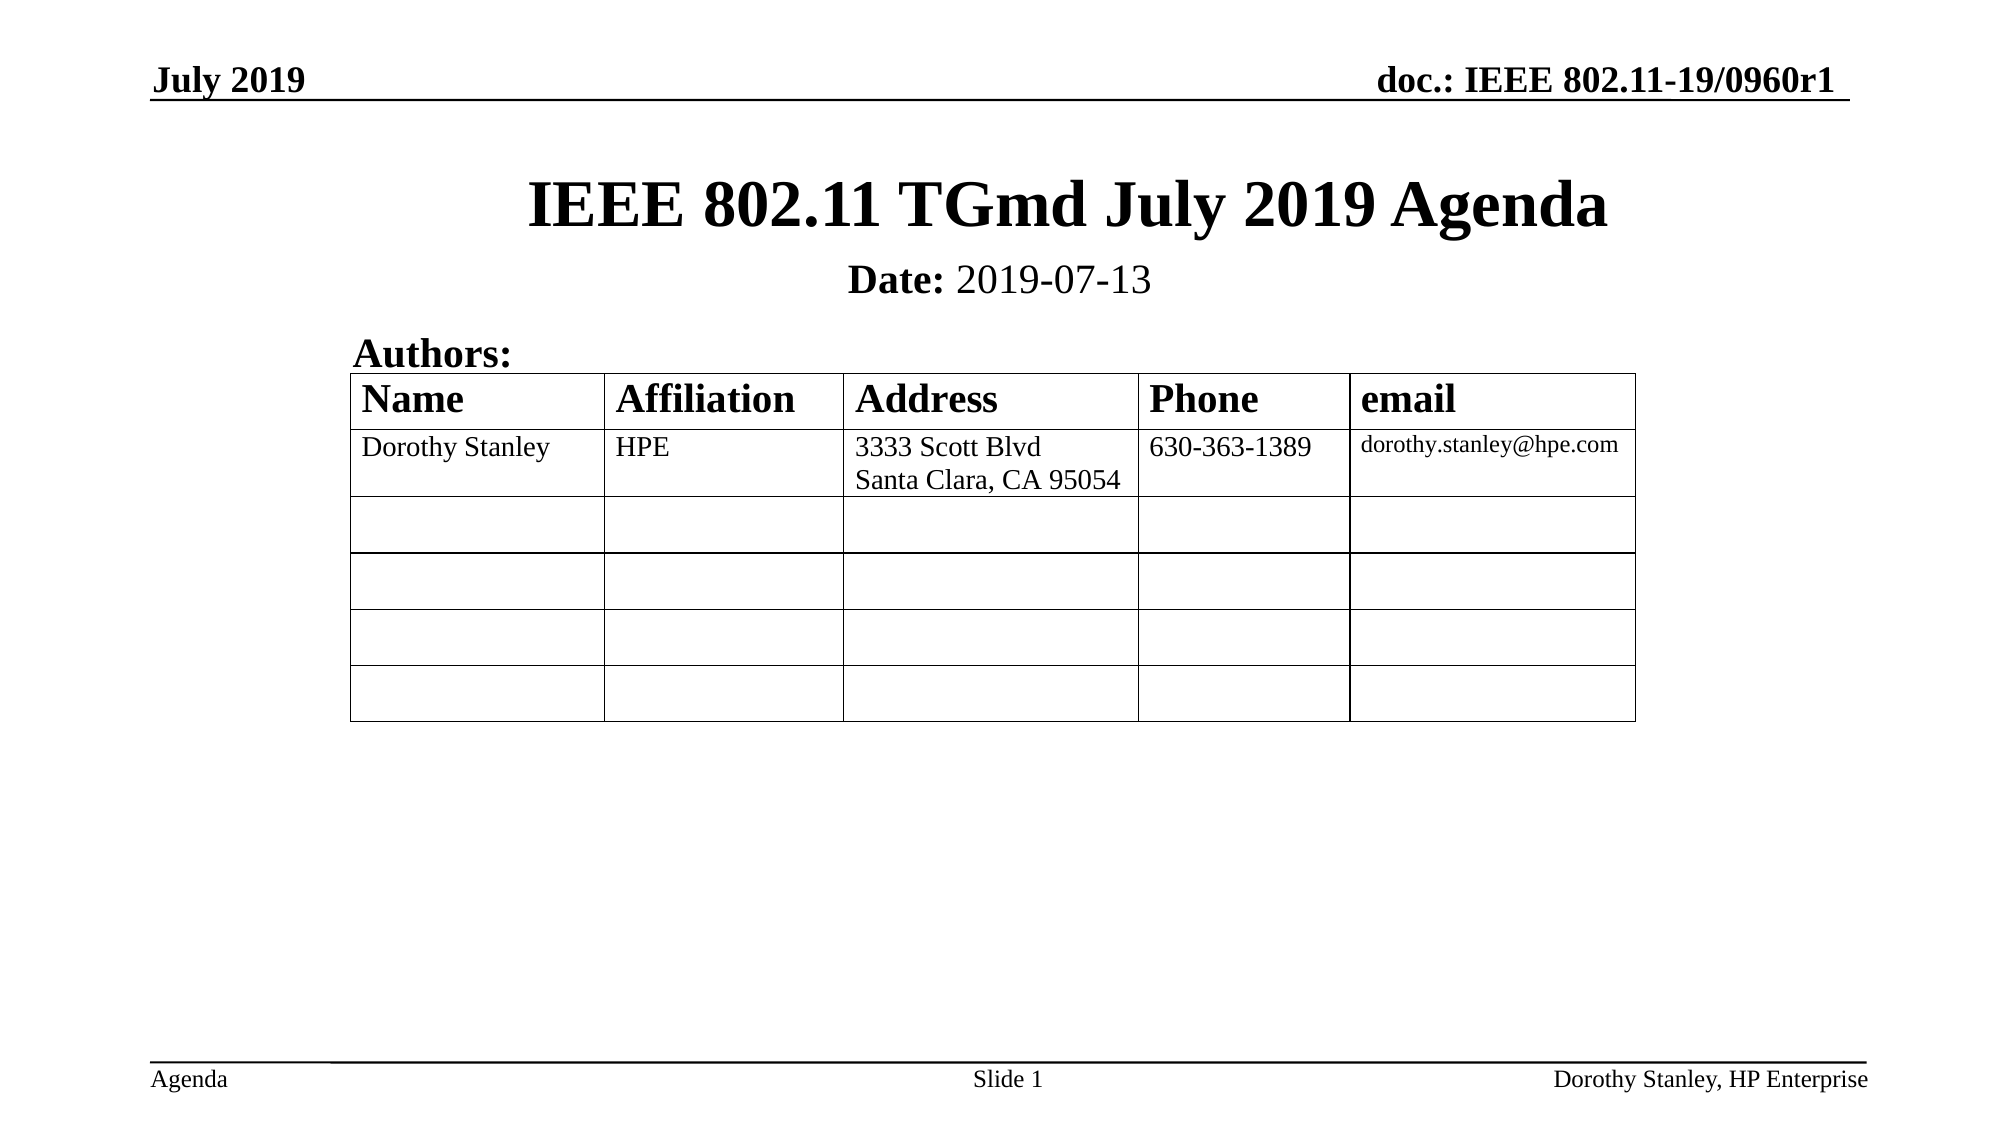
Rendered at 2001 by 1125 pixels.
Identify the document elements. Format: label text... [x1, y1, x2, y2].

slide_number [152, 54, 567, 100]
title IEEE 802.11 TGmd July 2019 Agenda [362, 112, 1775, 288]
footer Dorothy Stanley, HP Enterprise [1549, 1062, 1869, 1093]
list Date: 2019-07-13 [362, 249, 1638, 313]
text_box Authors: [337, 318, 575, 371]
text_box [335, 372, 1665, 784]
slide_number Slide 1 [972, 1062, 1044, 1093]
